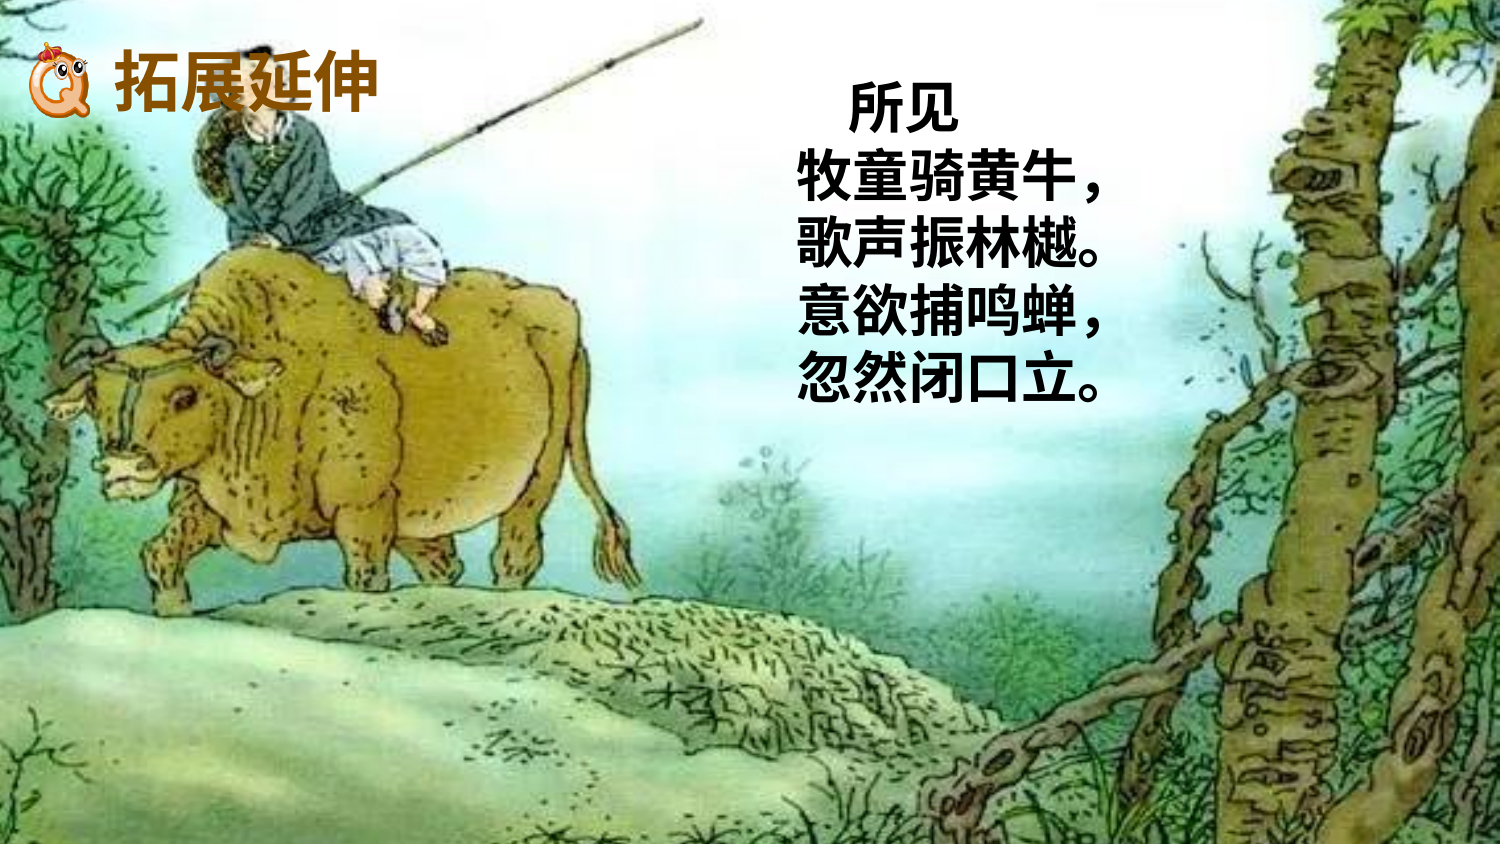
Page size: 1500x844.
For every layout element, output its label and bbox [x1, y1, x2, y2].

text_box [29, 34, 420, 127]
picture [0, 0, 1500, 844]
